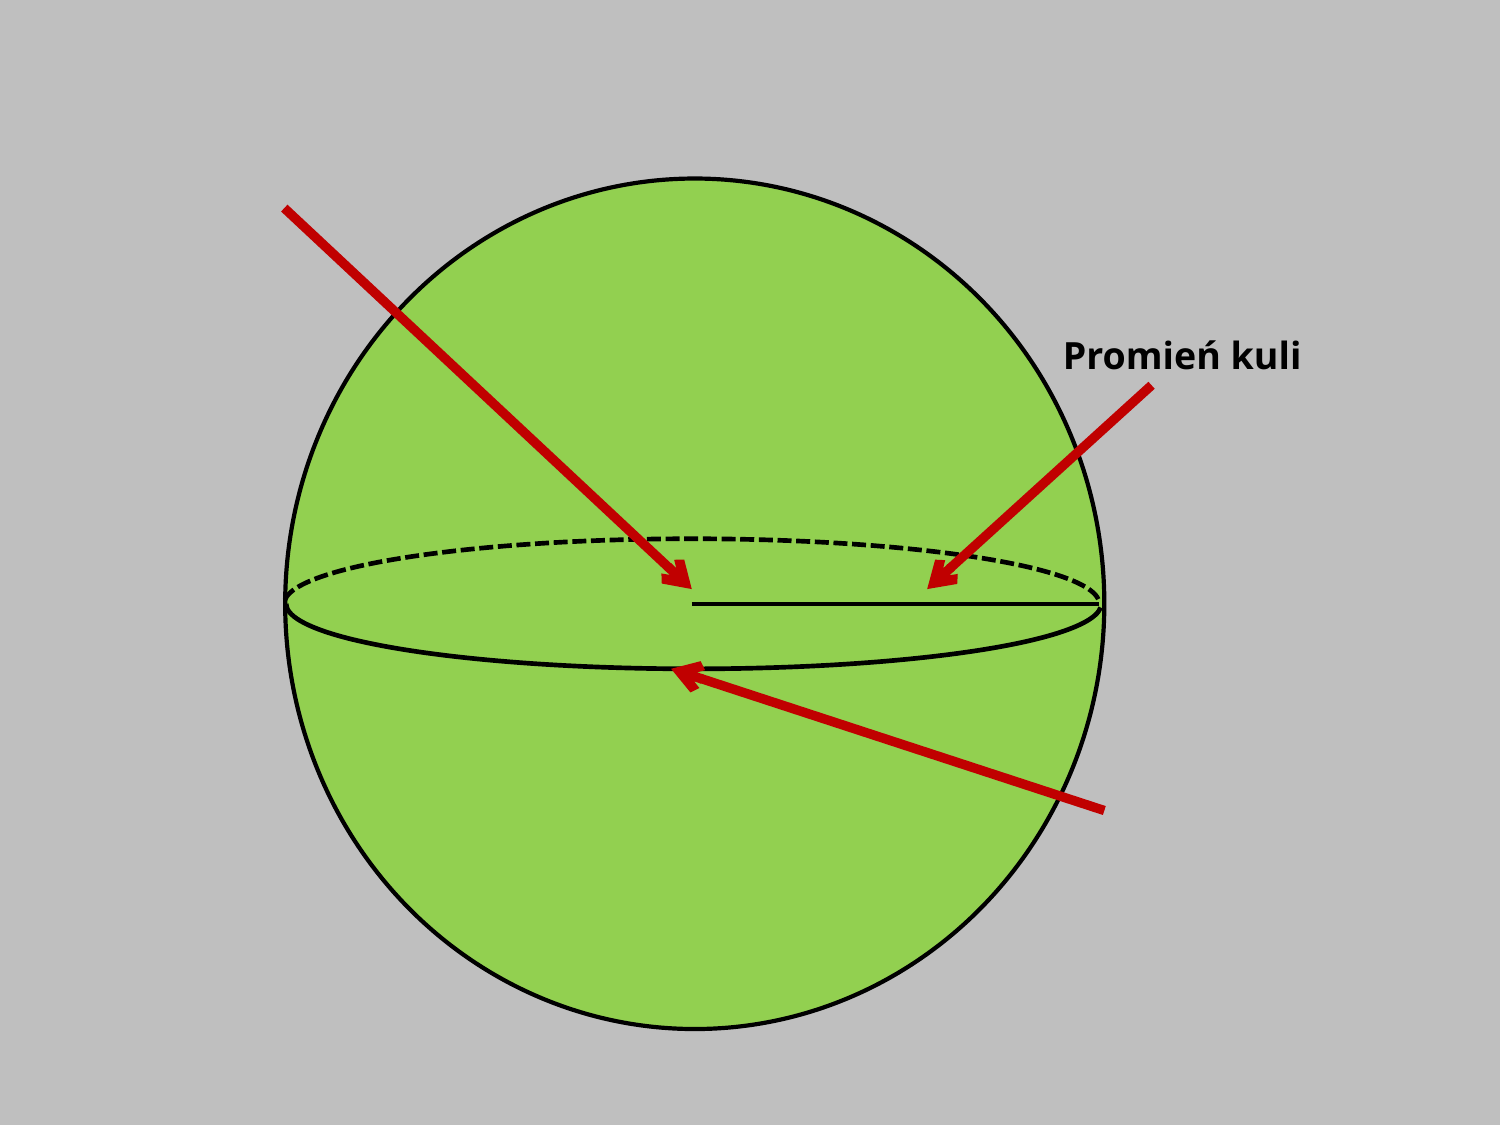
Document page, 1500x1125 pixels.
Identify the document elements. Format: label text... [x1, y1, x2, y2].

text_box Promień kuli [1048, 324, 1388, 385]
text_box [285, 603, 1102, 670]
text_box [283, 597, 1051, 1032]
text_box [284, 207, 693, 590]
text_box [926, 385, 1152, 590]
text_box [544, 176, 1048, 549]
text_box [670, 668, 1105, 811]
text_box [828, 598, 1107, 667]
text_box [284, 537, 1101, 604]
